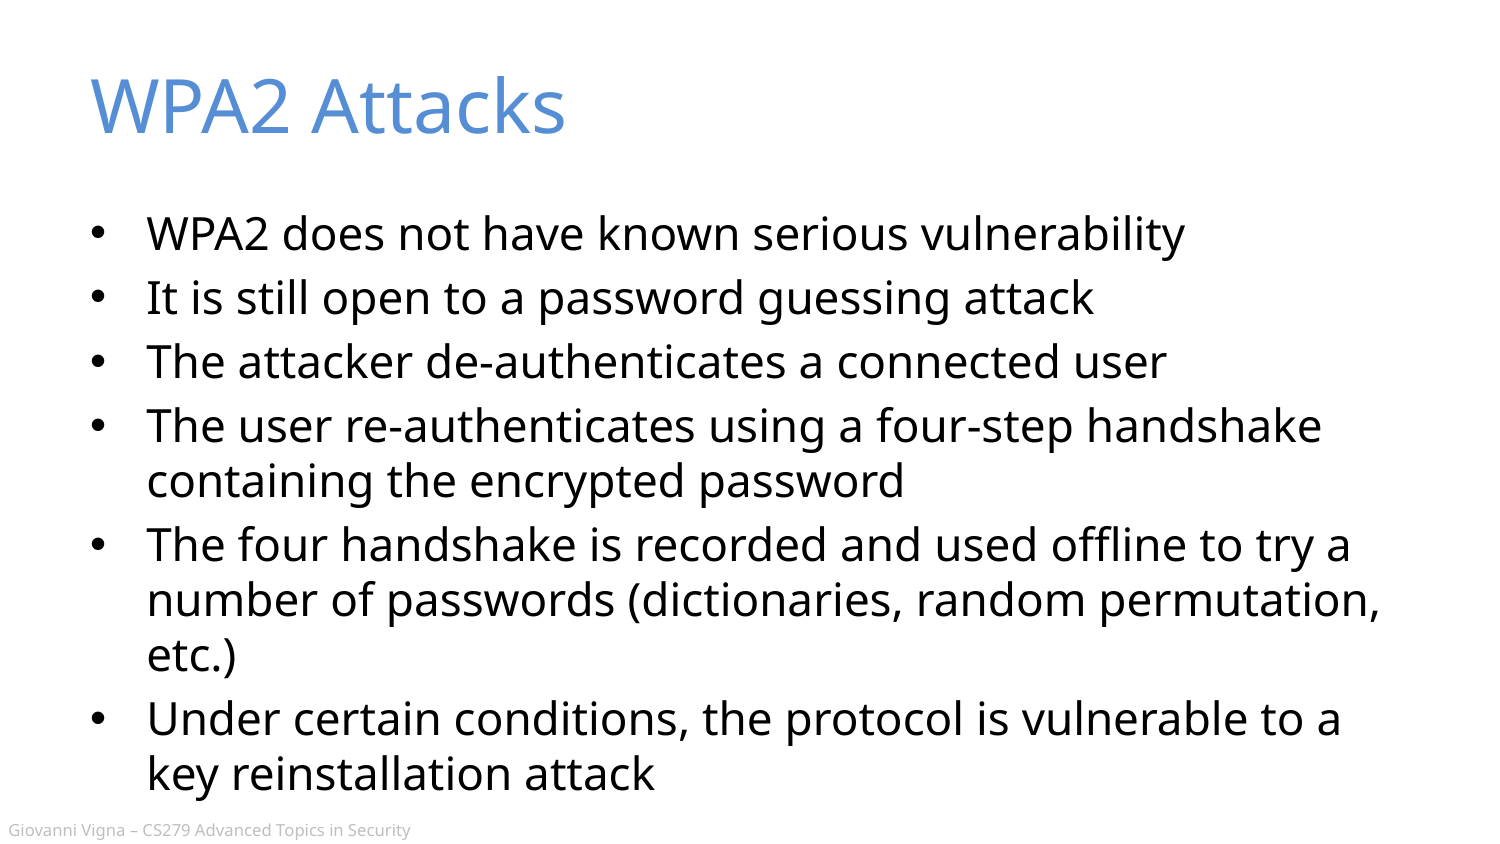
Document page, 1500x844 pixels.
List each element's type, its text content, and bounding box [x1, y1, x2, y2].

list WPA2 does not have known serious vulnerability It is still open to a password guessing attack The attacker de-authenticates a connected user The user re-authenticates using a four-step handshake containing the encrypted password The four handshake is recorded and used offline to try a number of passwords (dictionaries, random permutation, etc.) Under certain conditions, the protocol is vulnerable to a key reinstallation attack [75, 196, 1425, 813]
title WPA2 Attacks [75, 33, 1425, 175]
